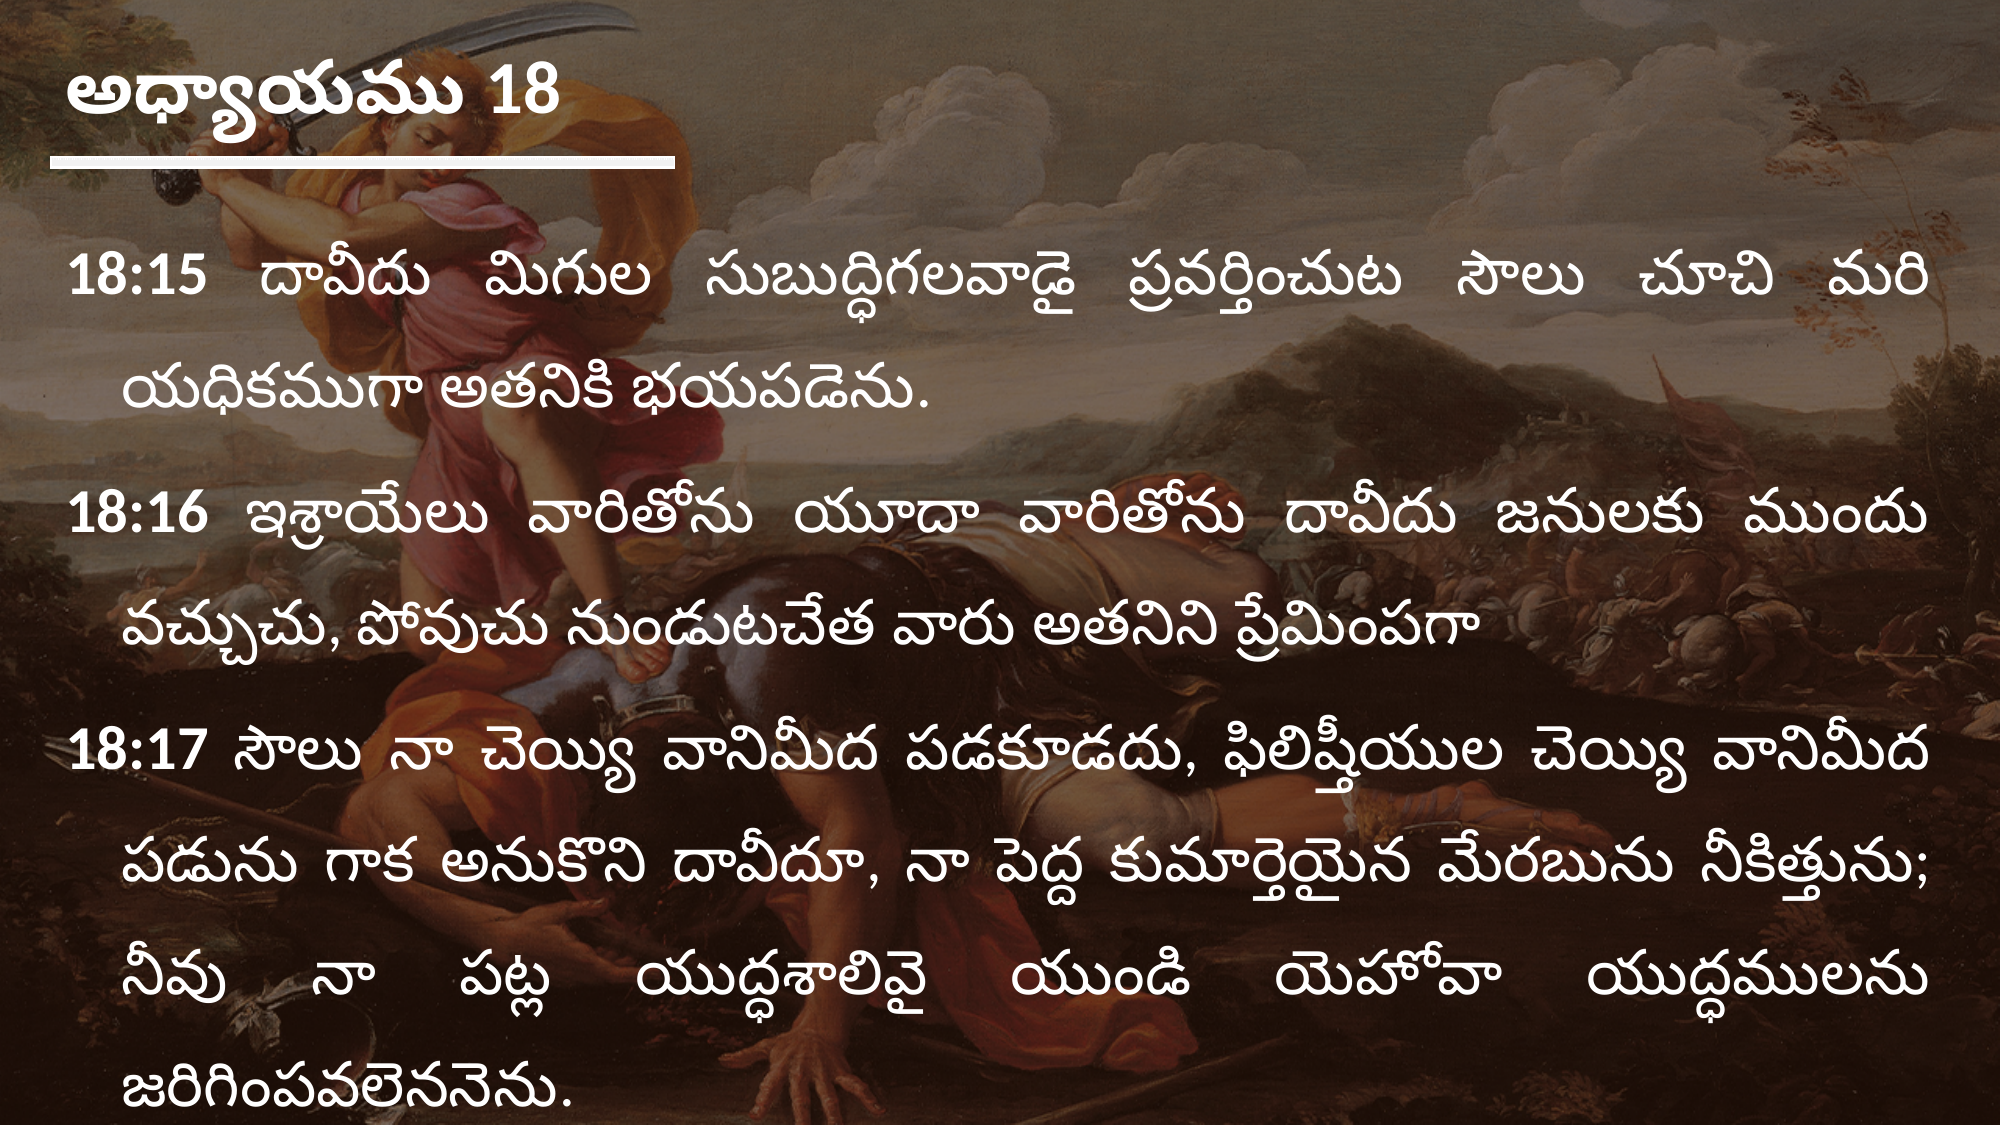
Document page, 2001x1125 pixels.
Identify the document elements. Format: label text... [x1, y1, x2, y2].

title అధ్యాయము 18 [50, 0, 1925, 167]
list 18:15 దావీదు మిగుల సుబుద్ధిగలవాడై ప్రవర్తించుట సౌలు చూచి మరి యధికముగా అతనికి భయపడెను. 18:16 ఇశ్రాయేలు వారితోను యూదా వారితోను దావీదు జనులకు ముందు వచ్చుచు, పోవుచు నుండుటచేత వారు అతనిని ప్రేమింపగా 18:17 సౌలు నా చెయ్యి వానిమీద పడకూడదు, ఫిలిష్తీయుల చెయ్యి వానిమీద పడును గాక అనుకొని దావీదూ, నా పెద్ద కుమార్తెయైన మేరబును నీకిత్తును; నీవు నా పట్ల యుద్ధశాలివై యుండి యెహోవా యుద్ధములను జరిగింపవలెననెను. [50, 187, 1946, 1063]
picture [0, 0, 2000, 1125]
